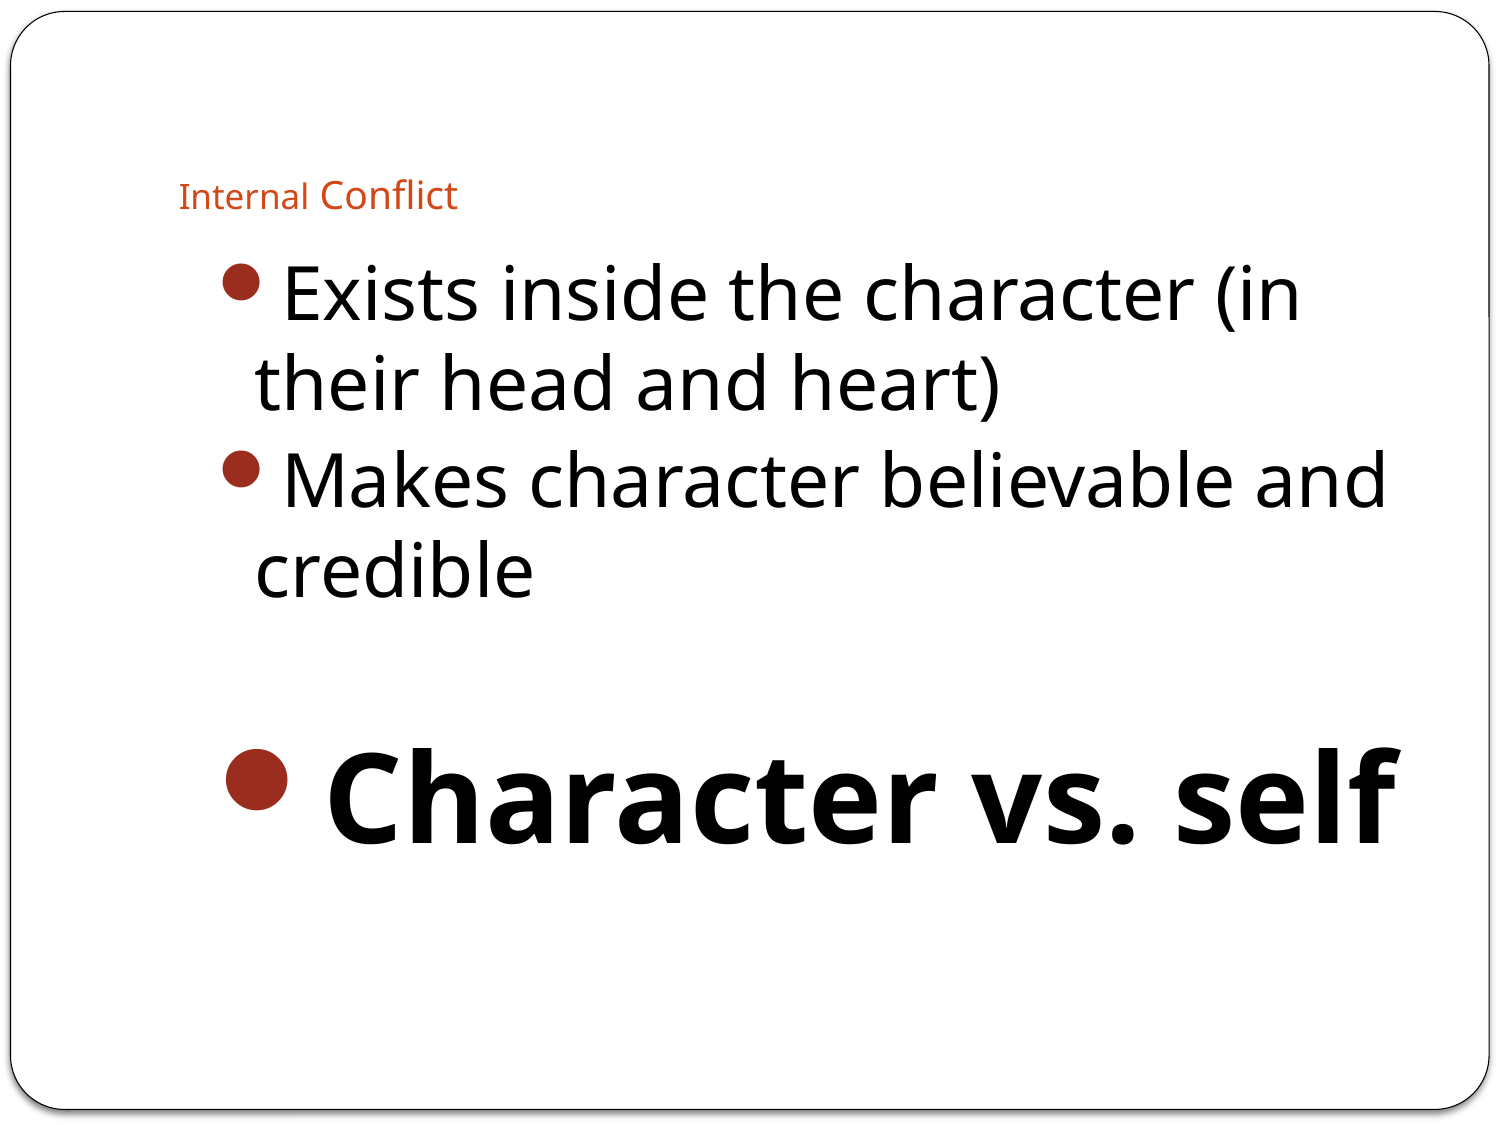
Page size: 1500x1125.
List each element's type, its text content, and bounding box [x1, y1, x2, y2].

list Exists inside the character (in their head and heart) Makes character believable and credible Character vs. self [150, 237, 1425, 988]
title Internal Conflict [150, 45, 1425, 233]
